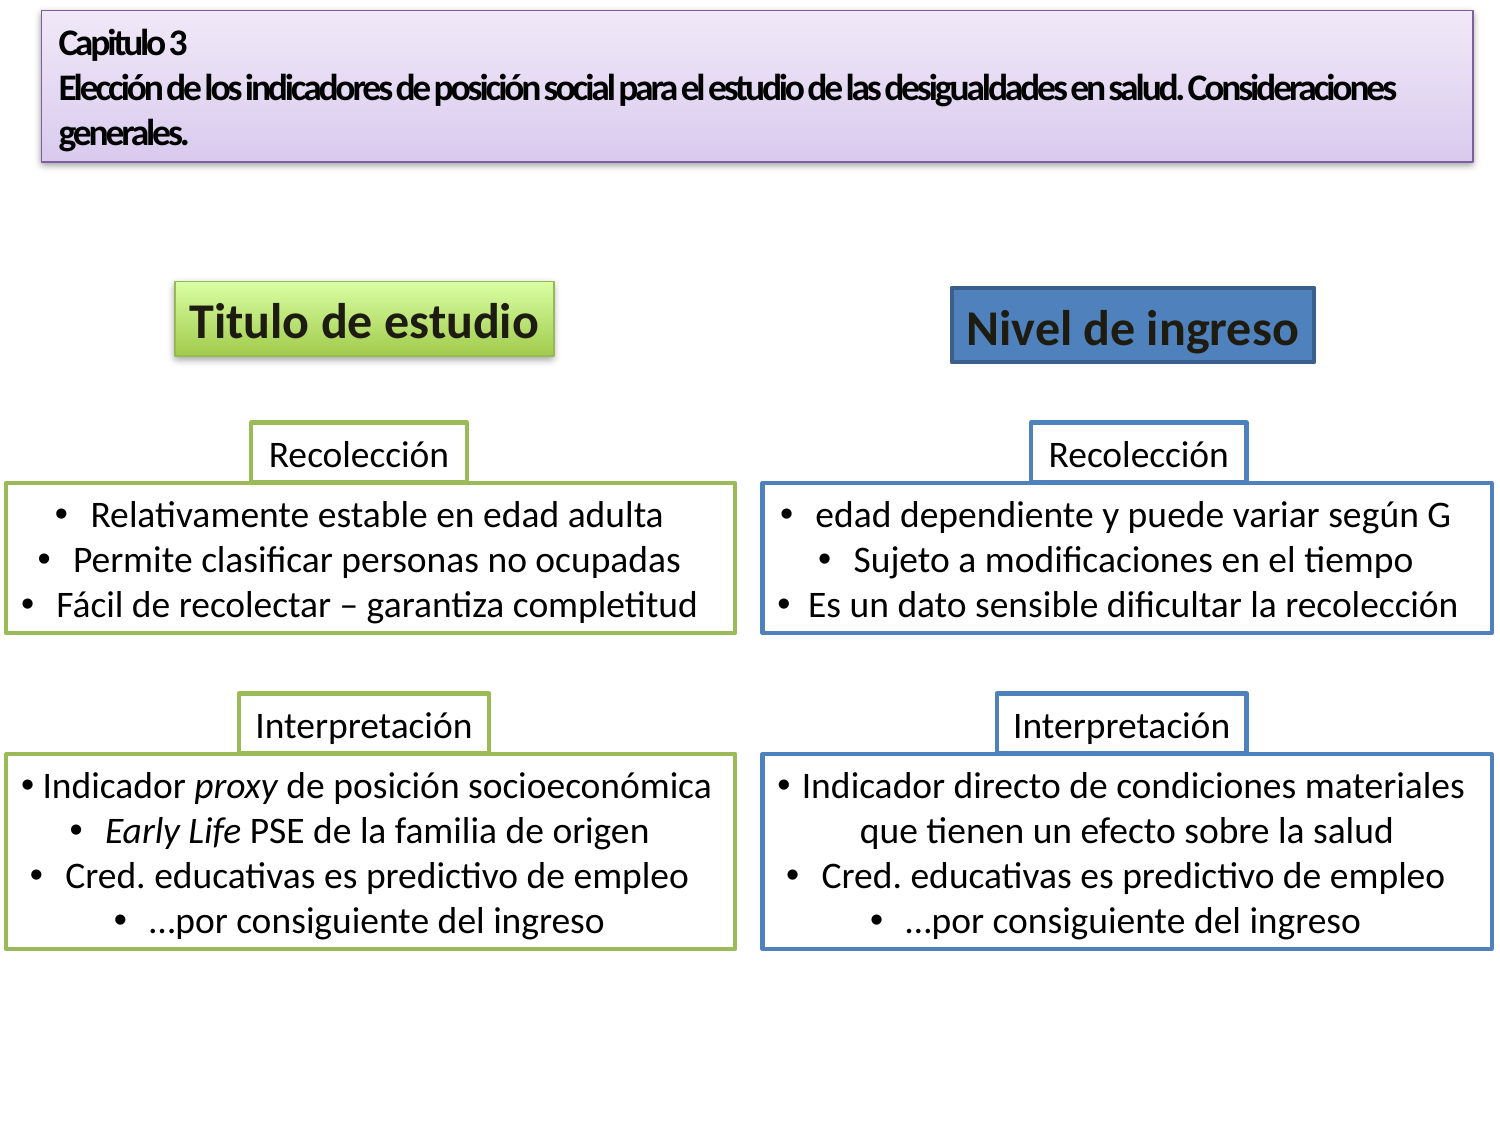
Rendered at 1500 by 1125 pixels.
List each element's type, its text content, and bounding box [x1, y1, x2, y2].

text_box Nivel de ingreso [950, 286, 1316, 364]
text_box Relativamente estable en edad adulta Permite clasificar personas no ocupadas Fácil de recolectar – garantiza completitud [4, 481, 737, 635]
text_box Indicador proxy de posición socioeconómica Early Life PSE de la familia de origen Cred. educativas es predictivo de empleo …por consiguiente del ingreso [4, 752, 737, 951]
text_box edad dependiente y puede variar según G Sujeto a modificaciones en el tiempo Es un dato sensible dificultar la recolección [760, 481, 1494, 635]
text_box Titulo de estudio [174, 281, 555, 357]
text_box Indicador directo de condiciones materiales que tienen un efecto sobre la salud Cred. educativas es predictivo de empleo …por consiguiente del ingreso [760, 752, 1494, 951]
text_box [41, 10, 1474, 163]
text_box Interpretación [995, 691, 1249, 755]
text_box Recolección [1029, 420, 1249, 484]
text_box Recolección [249, 420, 469, 484]
text_box Interpretación [237, 691, 491, 755]
